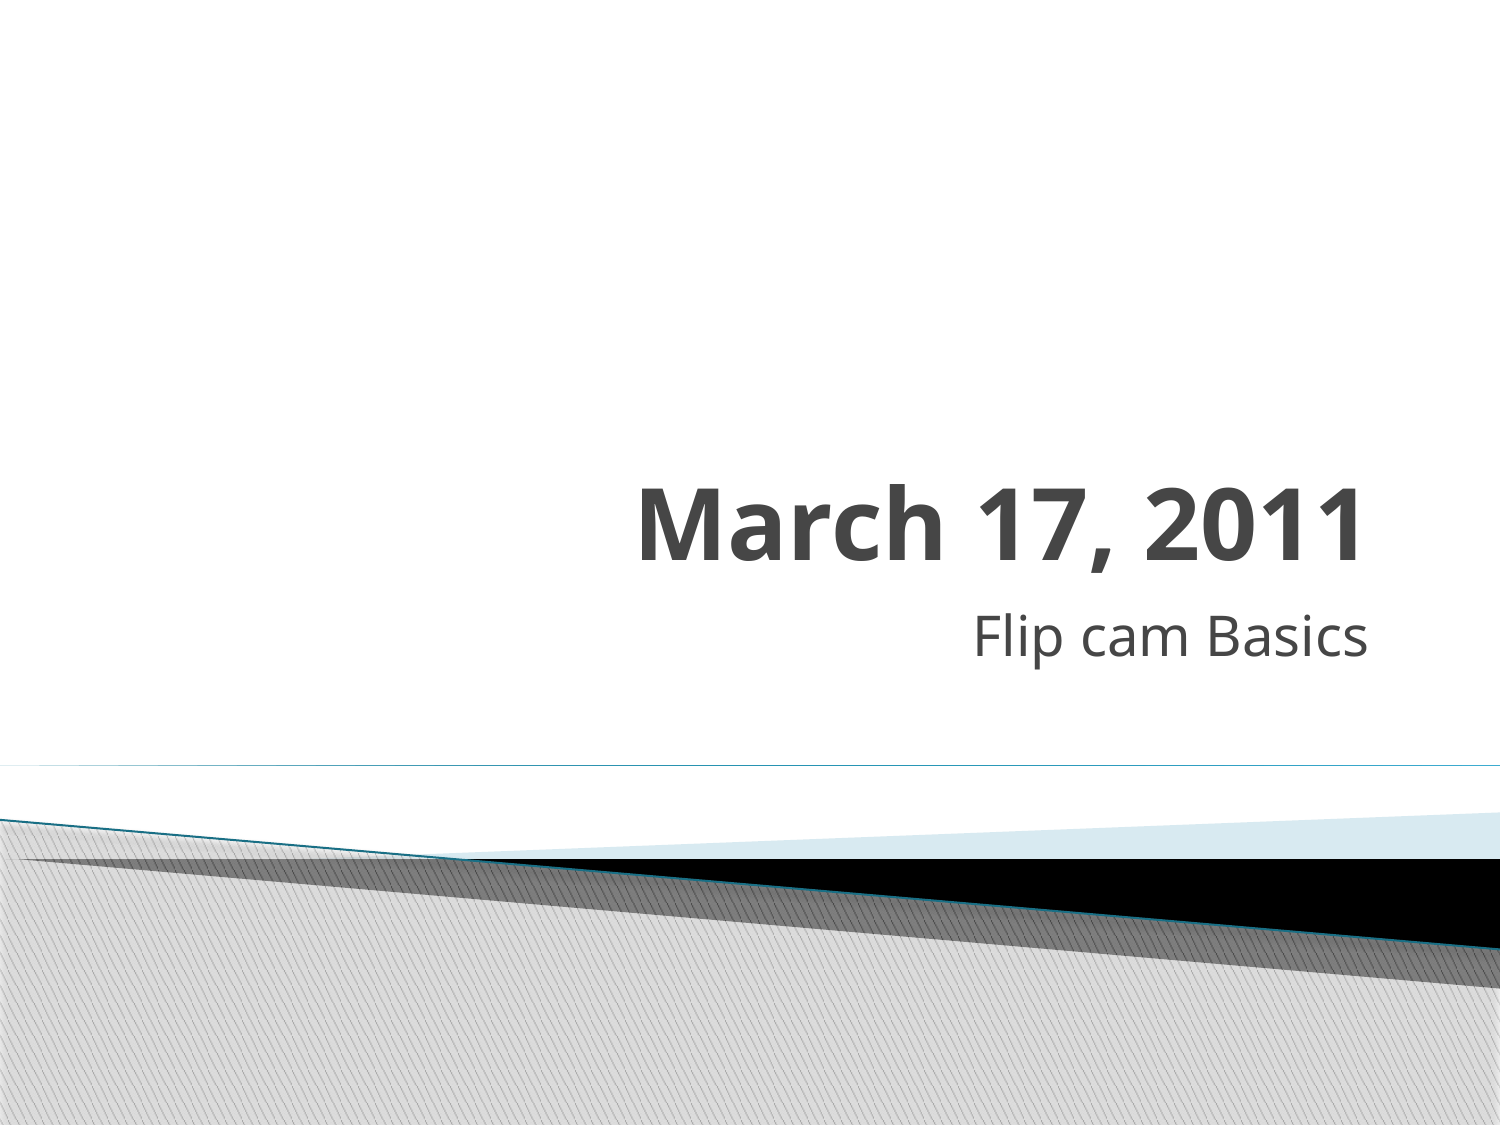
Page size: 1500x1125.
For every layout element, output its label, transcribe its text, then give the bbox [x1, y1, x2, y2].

title March 17, 2011 [112, 287, 1388, 588]
picture [5, 859, 1500, 989]
subtitle Flip cam Basics [112, 592, 1388, 790]
